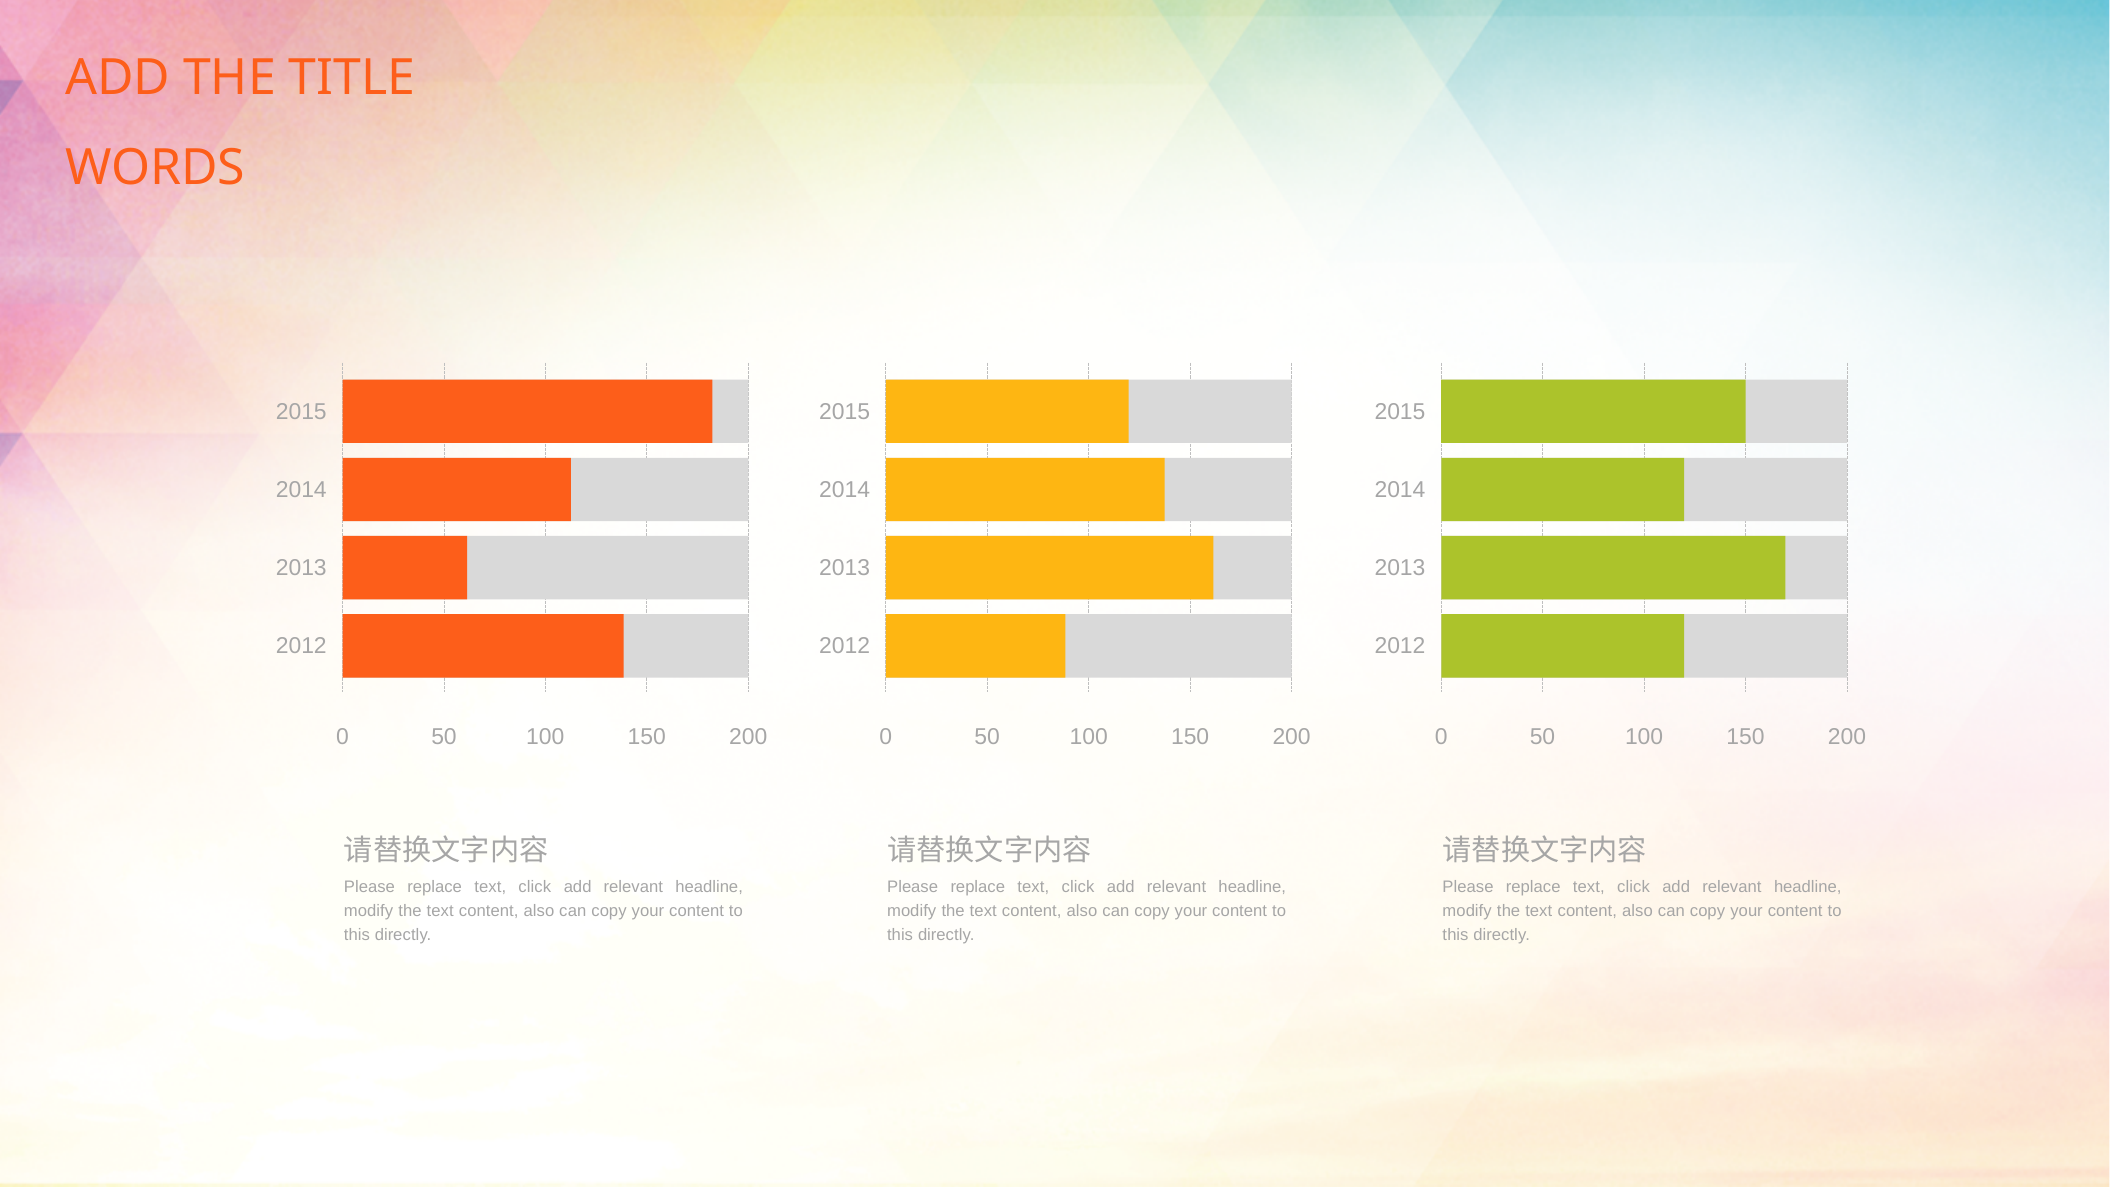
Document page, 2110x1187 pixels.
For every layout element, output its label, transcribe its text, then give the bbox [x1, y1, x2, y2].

text_box Please replace text, click add relevant headline, modify the text content, also can copy your content to this directly. [343, 871, 744, 944]
text_box ADD THE TITLE WORDS [50, 7, 583, 202]
text_box Please replace text, click add relevant headline, modify the text content, also can copy your content to this directly. [1442, 871, 1843, 944]
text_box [803, 362, 1327, 758]
text_box 请替换文字内容 [887, 823, 1161, 866]
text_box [1358, 362, 1882, 758]
text_box 请替换文字内容 [1442, 823, 1716, 866]
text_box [260, 362, 783, 758]
text_box 请替换文字内容 [343, 823, 617, 866]
text_box Please replace text, click add relevant headline, modify the text content, also can copy your content to this directly. [887, 871, 1287, 944]
picture [0, 0, 2110, 1187]
